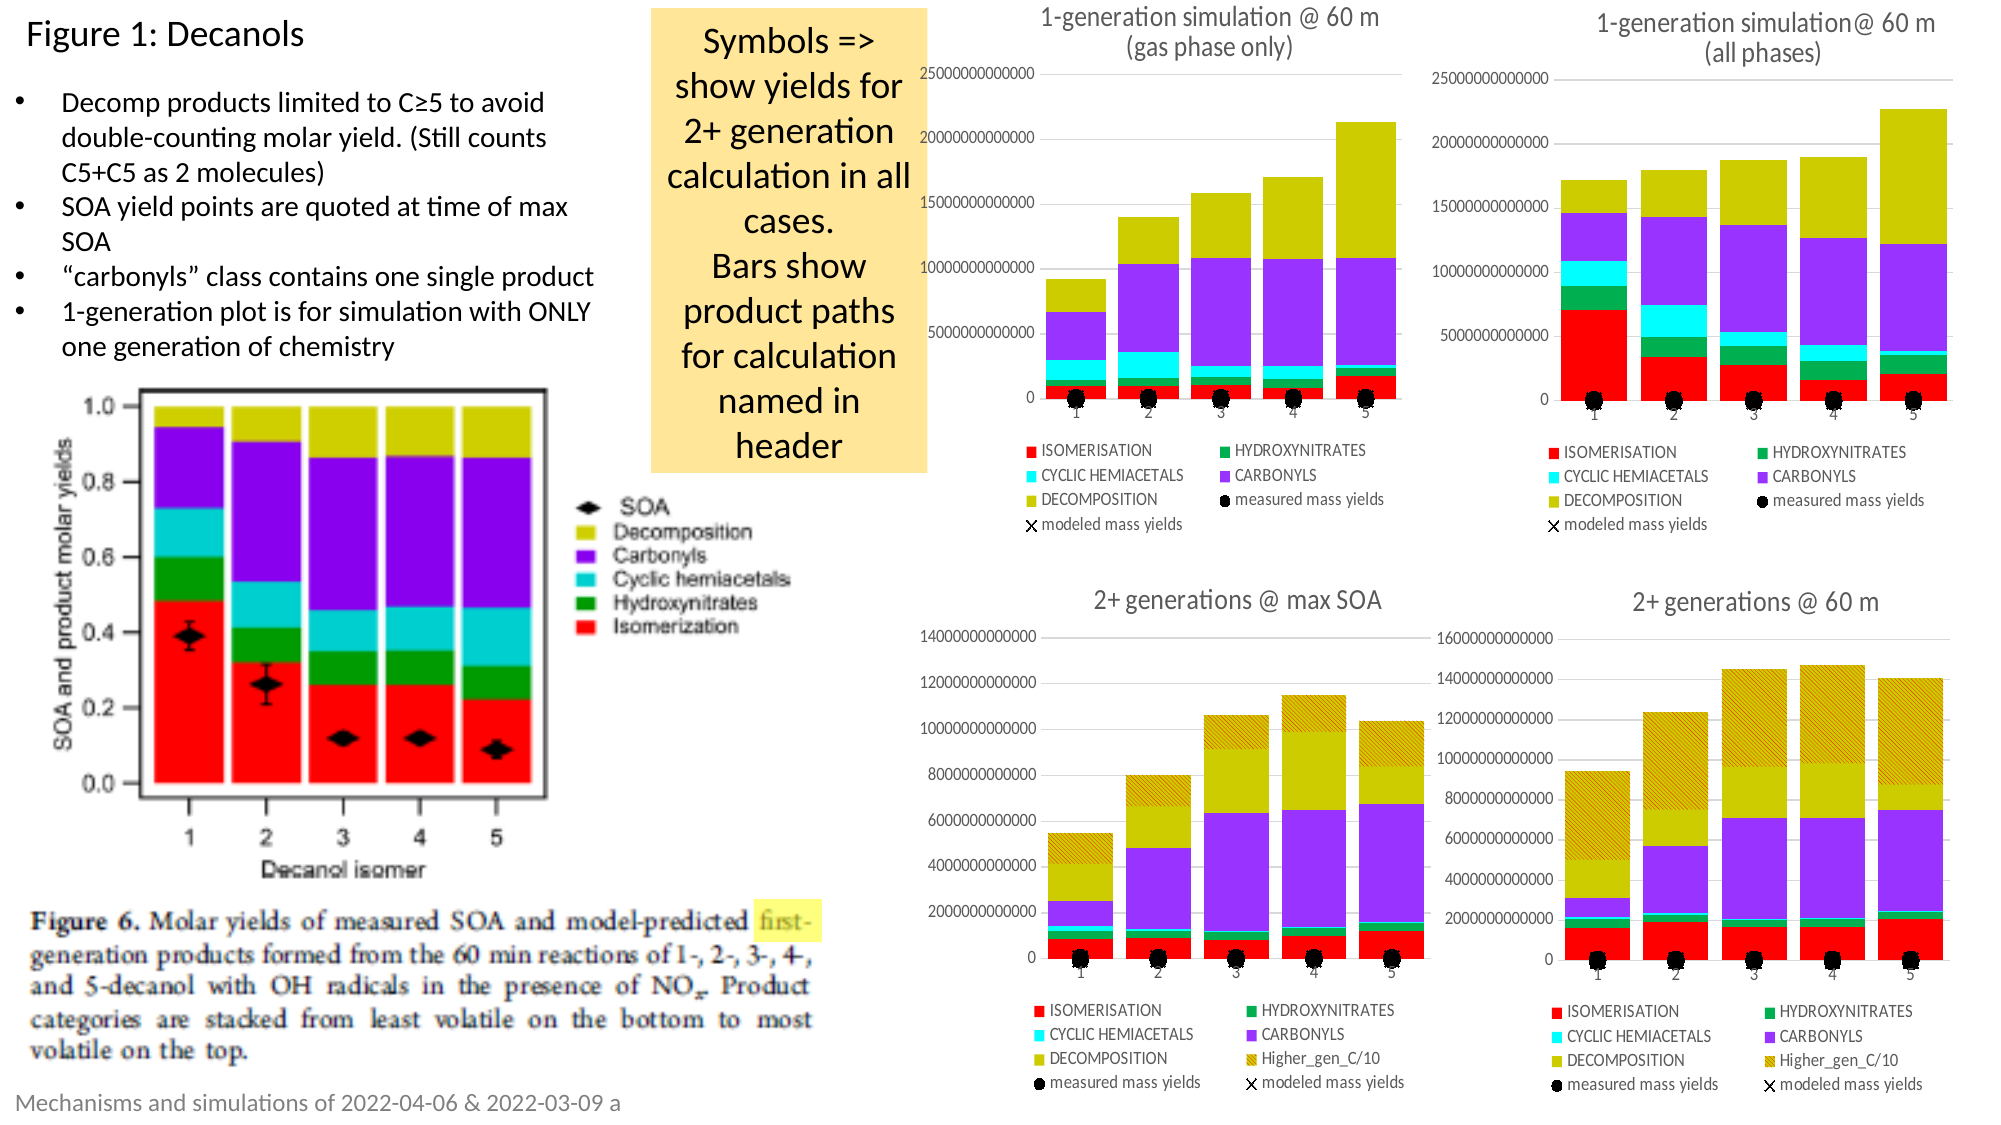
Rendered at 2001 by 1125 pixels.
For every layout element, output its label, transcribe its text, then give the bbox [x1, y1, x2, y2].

text_box Figure 1: Decanols [0, 1, 332, 62]
text_box Decomp products limited to C≥5 to avoid double-counting molar yield. (Still counts C5+C5 as 2 molecules) SOA yield points are quoted at time of max SOA “carbonyls” class contains one single product 1-generation plot is for simulation with ONLY one generation of chemistry [0, 75, 625, 370]
chart [919, 0, 2000, 1122]
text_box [26, 376, 835, 1080]
text_box Mechanisms and simulations of 2022-04-06 & 2022-03-09 a [0, 1079, 751, 1125]
text_box Symbols => show yields for 2+ generation calculation in all cases. Bars show product paths for calculation named in header [651, 8, 919, 473]
